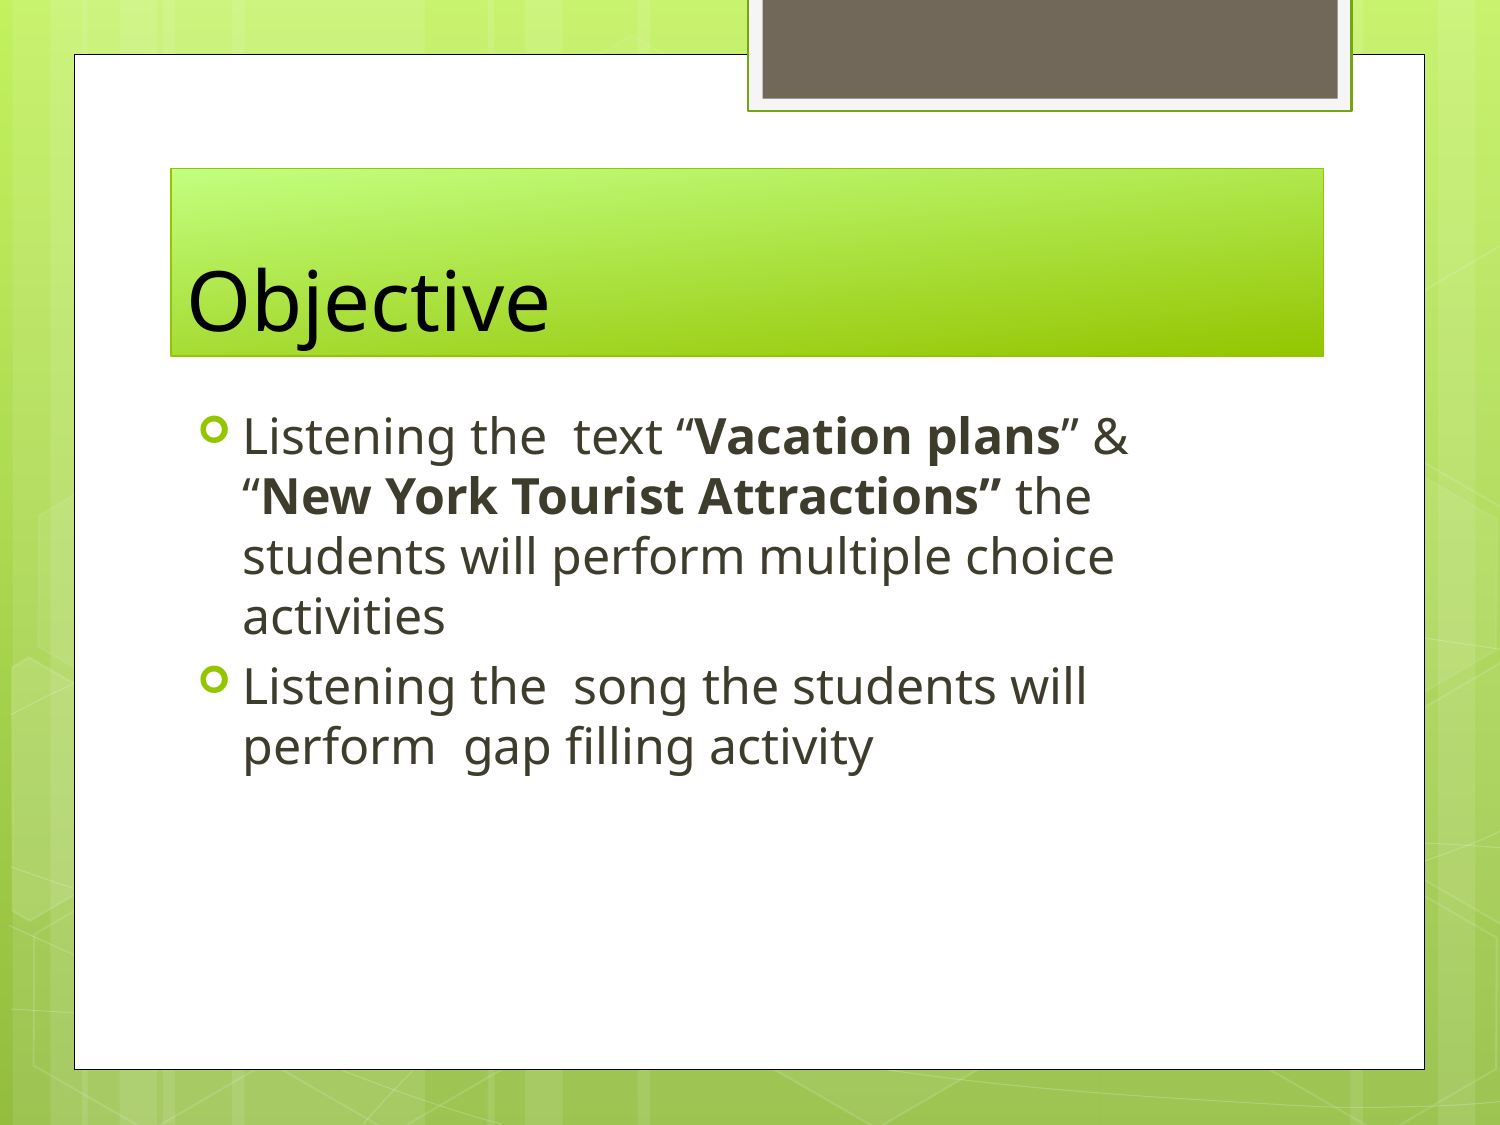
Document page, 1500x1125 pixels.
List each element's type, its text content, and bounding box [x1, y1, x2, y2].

list Listening the text “Vacation plans” & “New York Tourist Attractions” the students will perform multiple choice activities Listening the song the students will perform gap filling activity [171, 397, 1283, 973]
title Objective [170, 168, 1324, 357]
